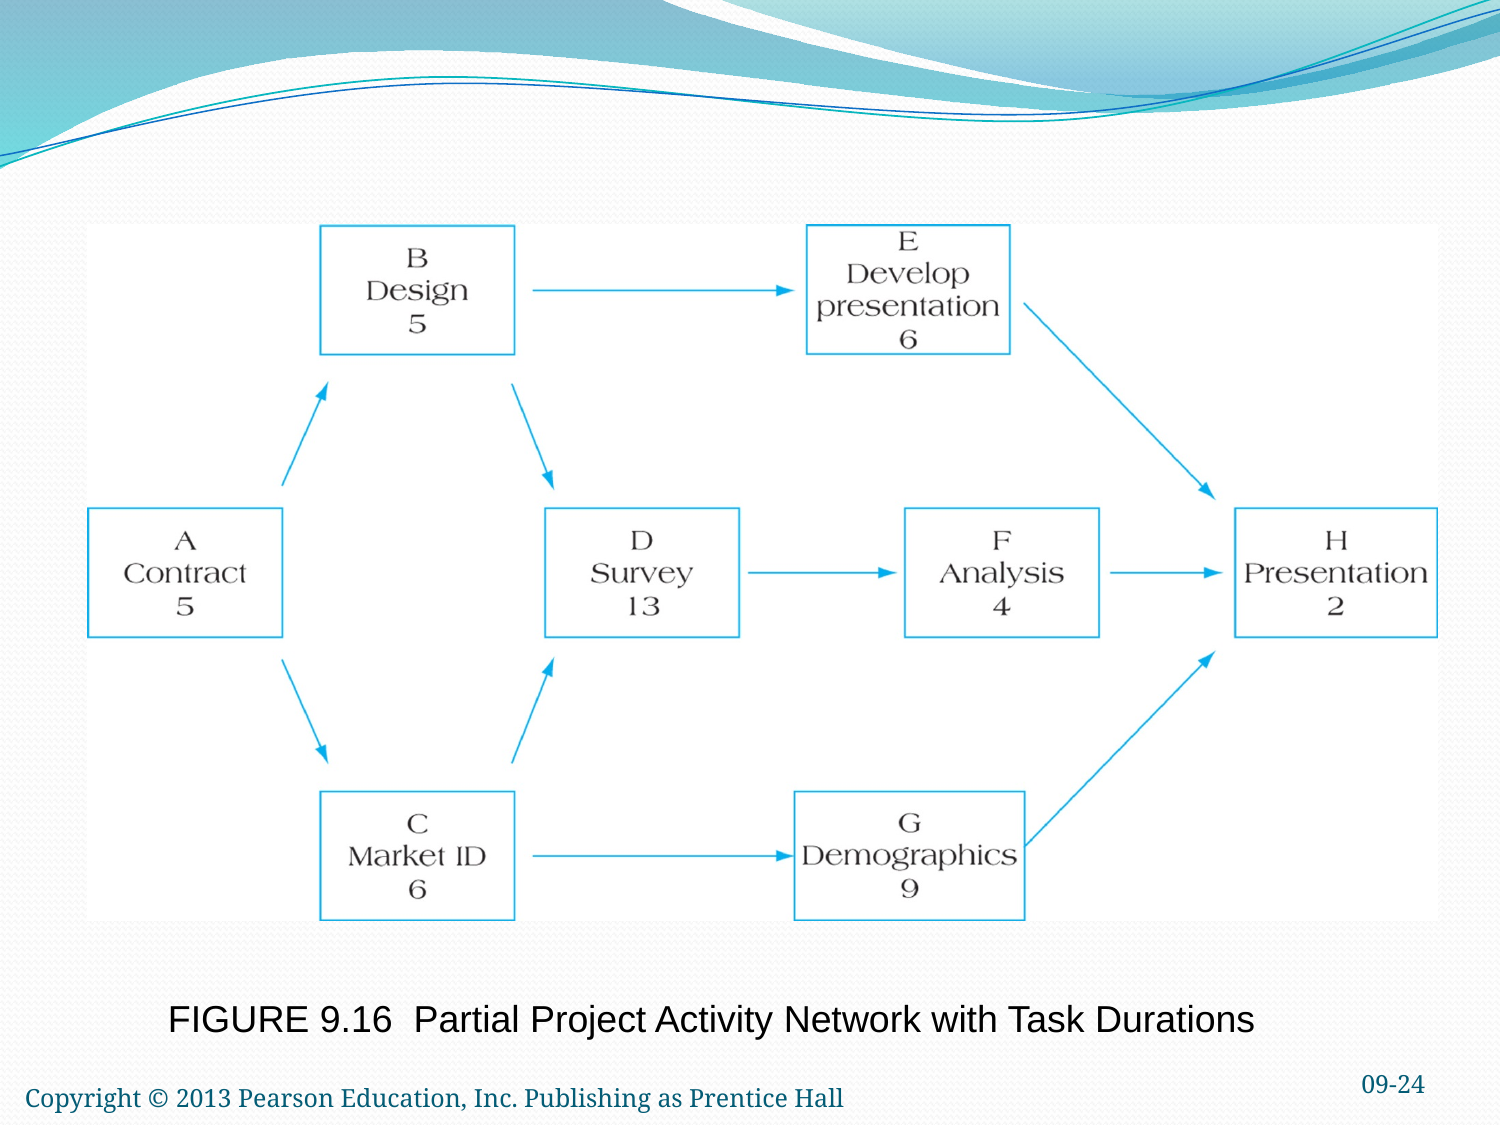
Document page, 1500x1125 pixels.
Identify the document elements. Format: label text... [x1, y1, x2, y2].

slide_number 09-24 [1299, 1042, 1425, 1103]
text_box Copyright © 2013 Pearson Education, Inc. Publishing as Prentice Hall [24, 1074, 988, 1113]
picture [87, 224, 1438, 921]
text_box FIGURE 9.16 Partial Project Activity Network with Task Durations [153, 987, 1282, 1048]
